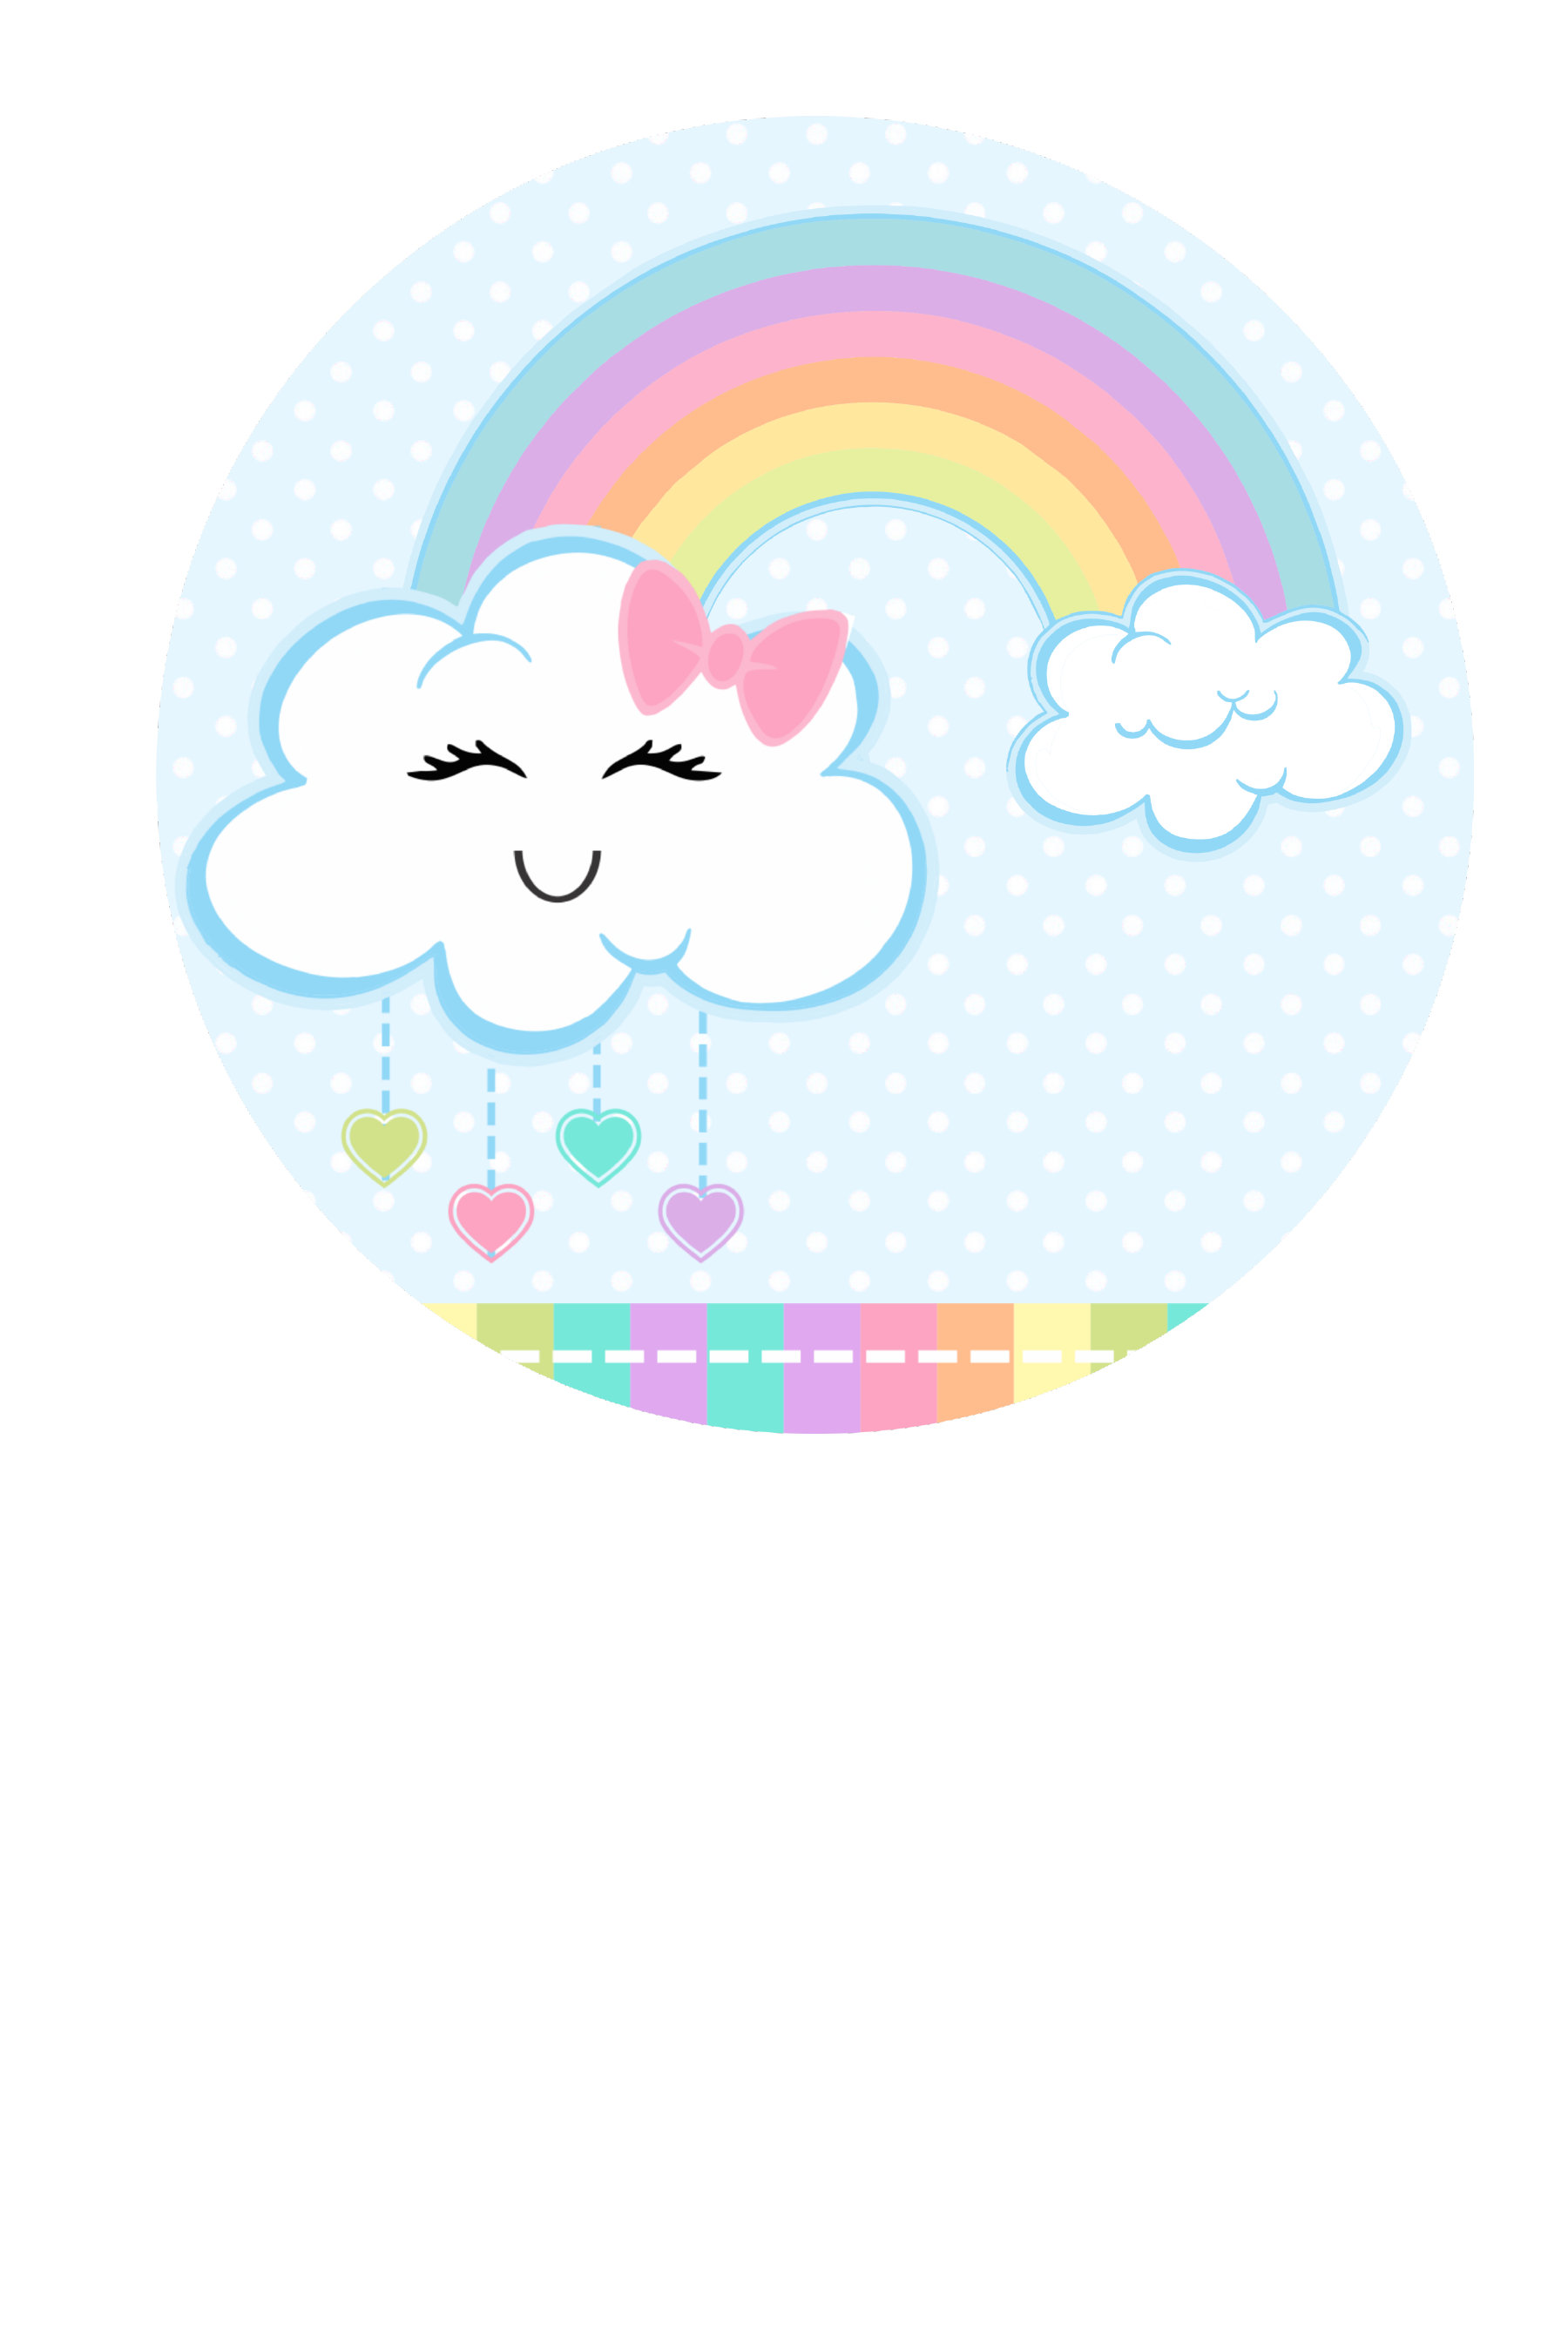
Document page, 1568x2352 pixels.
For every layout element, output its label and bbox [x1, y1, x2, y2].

picture [156, 116, 1475, 1435]
